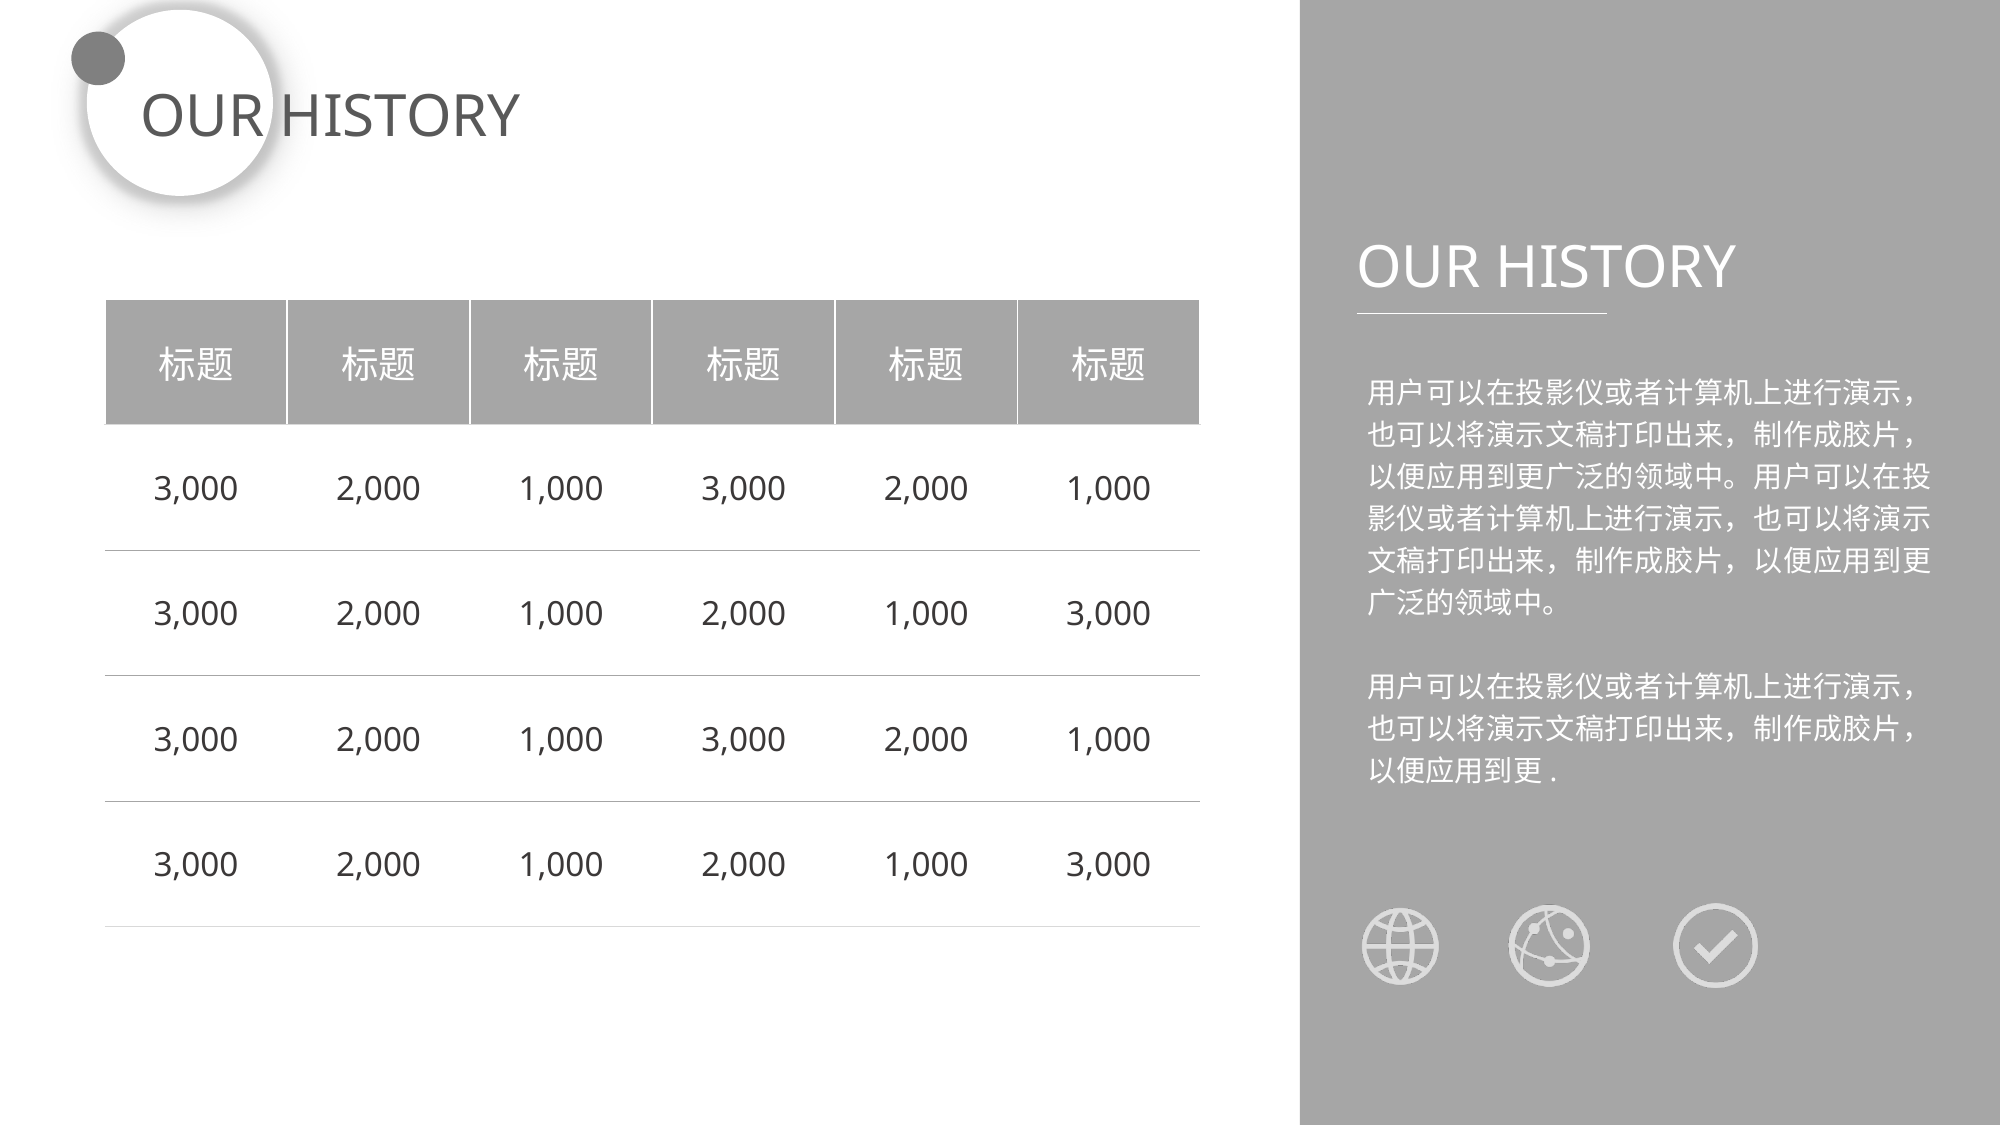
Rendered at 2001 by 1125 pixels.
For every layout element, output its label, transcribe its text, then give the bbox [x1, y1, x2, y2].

table_cell 3,000 [652, 676, 835, 801]
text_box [61, 3, 275, 190]
table_cell 1,000 [835, 551, 1017, 675]
table_cell 2,000 [652, 802, 835, 926]
table_cell 3,000 [1017, 802, 1200, 926]
picture [1673, 903, 1758, 988]
table_cell 1,000 [835, 802, 1017, 926]
table_cell 3,000 [105, 676, 287, 801]
text_box [1299, 0, 2000, 1125]
table_cell 1,000 [1017, 676, 1200, 801]
table_cell 3,000 [652, 425, 835, 550]
table_header 标题 [471, 300, 651, 424]
table_cell 3,000 [1017, 551, 1200, 675]
table_cell 2,000 [287, 802, 470, 926]
table_cell 1,000 [470, 676, 652, 801]
table_header 标题 [288, 300, 469, 424]
table_cell 3,000 [105, 425, 287, 550]
table_cell 2,000 [835, 676, 1017, 801]
table_header 标题 [1018, 300, 1199, 424]
table_header 标题 [653, 300, 834, 424]
table_header 标题 [836, 300, 1017, 424]
text_box OUR HISTORY [1356, 228, 1824, 299]
table_cell 2,000 [652, 551, 835, 675]
picture [1500, 896, 1598, 995]
table_cell 2,000 [287, 425, 470, 550]
table_cell 3,000 [105, 551, 287, 675]
table_cell 1,000 [1017, 425, 1200, 550]
table_header 标题 [106, 300, 286, 424]
table_cell 2,000 [287, 676, 470, 801]
table_cell 3,000 [105, 802, 287, 926]
text_box 用户可以在投影仪或者计算机上进行演示，也可以将演示文稿打印出来，制作成胶片，以便应用到更广泛的领域中。用户可以在投影仪或者计算机上进行演示，也可以将演示文稿打印出来，制作成胶片，以便应用到更广泛的领域中。 用户可以在投影仪或者计算机上进行演示，也可以将演示文稿打印出来，制作成胶片，以便应用到更. [1352, 360, 1947, 879]
picture [1356, 901, 1444, 990]
table_cell 2,000 [835, 425, 1017, 550]
text_box OUR HISTORY [275, 78, 608, 149]
table_cell 1,000 [470, 425, 652, 550]
table_cell 2,000 [287, 551, 470, 675]
table_cell 1,000 [470, 802, 652, 926]
table_cell 1,000 [470, 551, 652, 675]
